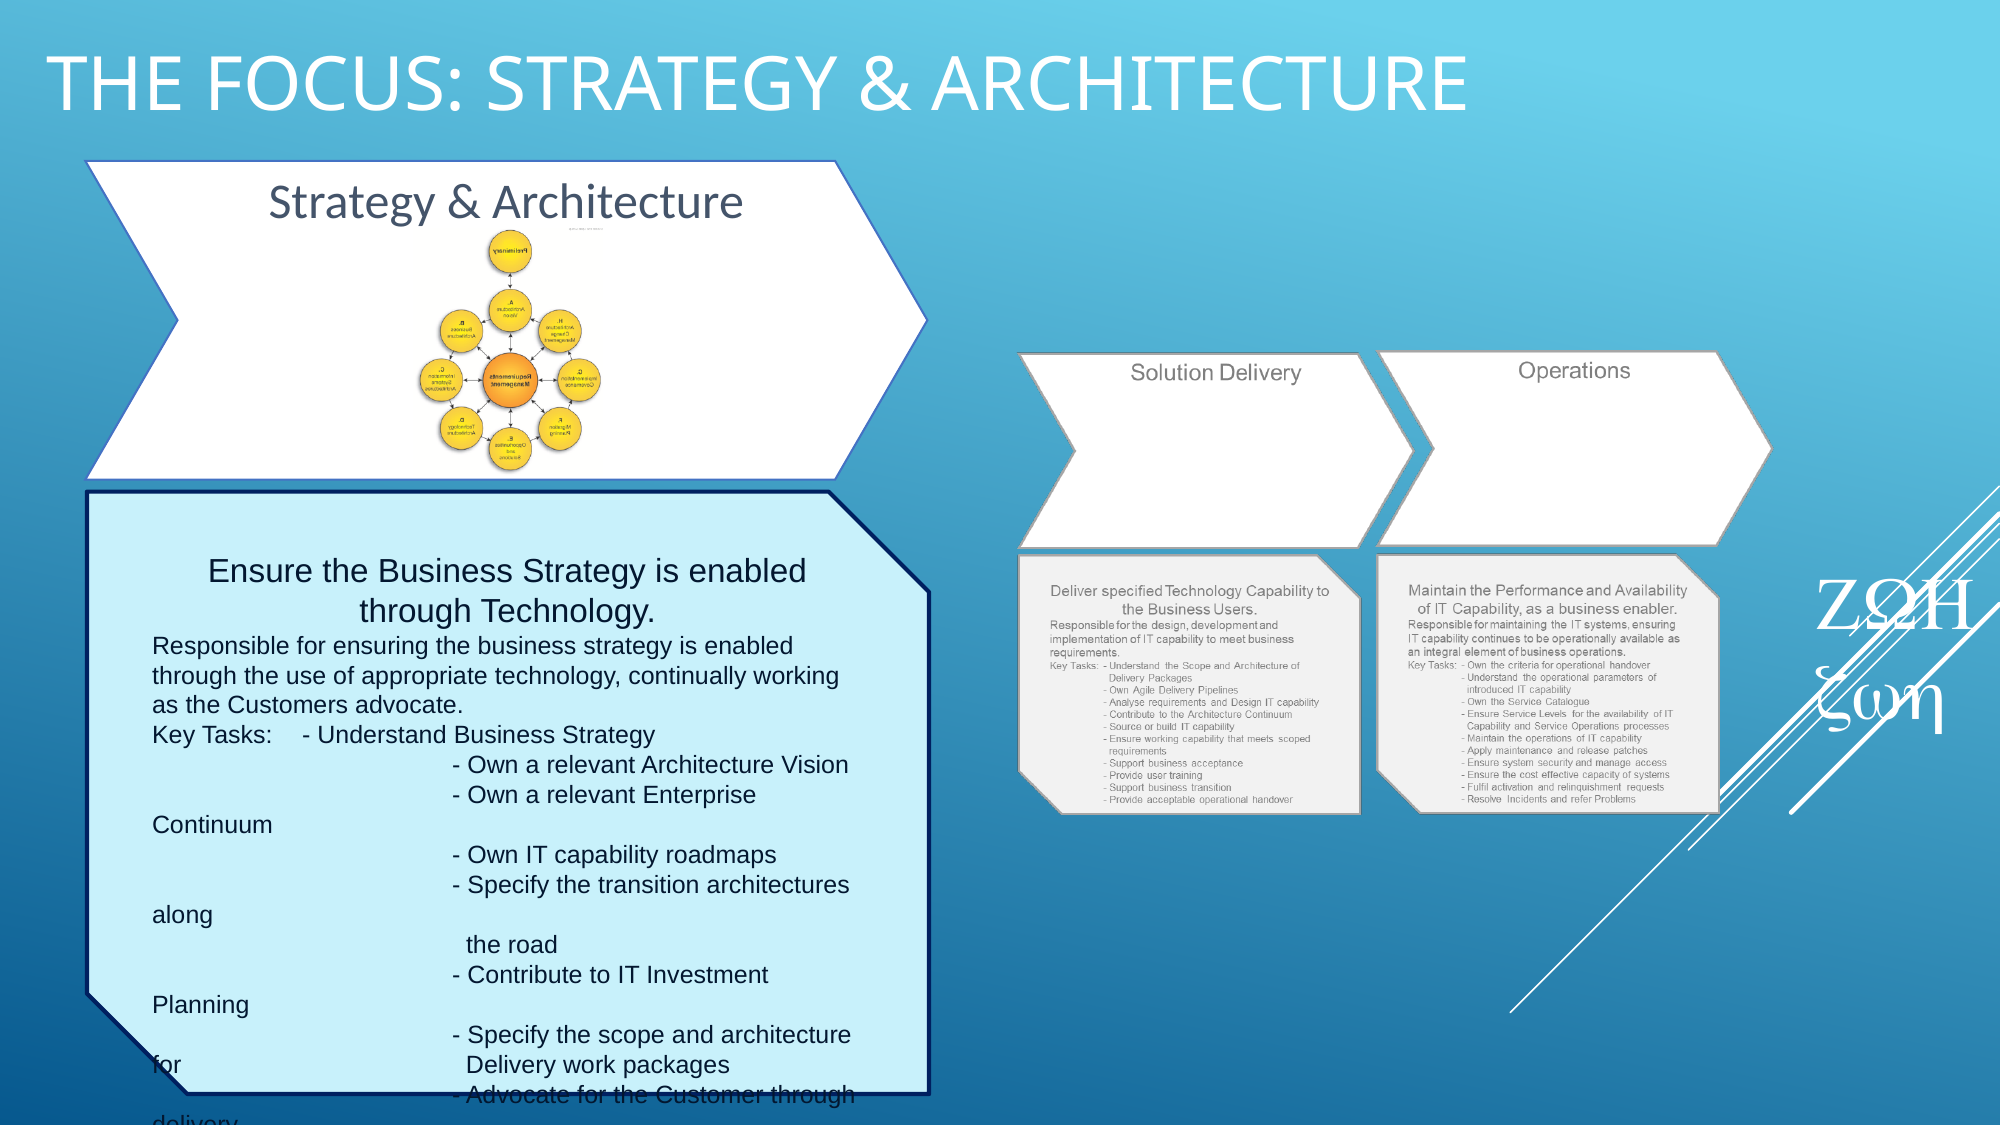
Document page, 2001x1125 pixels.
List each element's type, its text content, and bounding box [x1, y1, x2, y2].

title The Focus: Strategy & Architecture [31, 0, 1888, 161]
text_box Strategy & Architecture [85, 160, 928, 480]
text_box Ensure the Business Strategy is enabled through Technology. Responsible for ensuring the business strategy is enabled through the use of appropriate technology, continually working as the Customers advocate. Key Tasks: - Understand Business Strategy - Own a relevant Architecture Vision - Own a relevant Enterprise Continuum - Own IT capability roadmaps - Specify the transition architectures along the road - Contribute to IT Investment Planning - Specify the scope and architecture for Delivery work packages - Advocate for the Customer through delivery - Verify design integrity through delivery - Manage Requirements [86, 491, 930, 1095]
picture [413, 228, 603, 476]
picture [1015, 348, 1774, 815]
